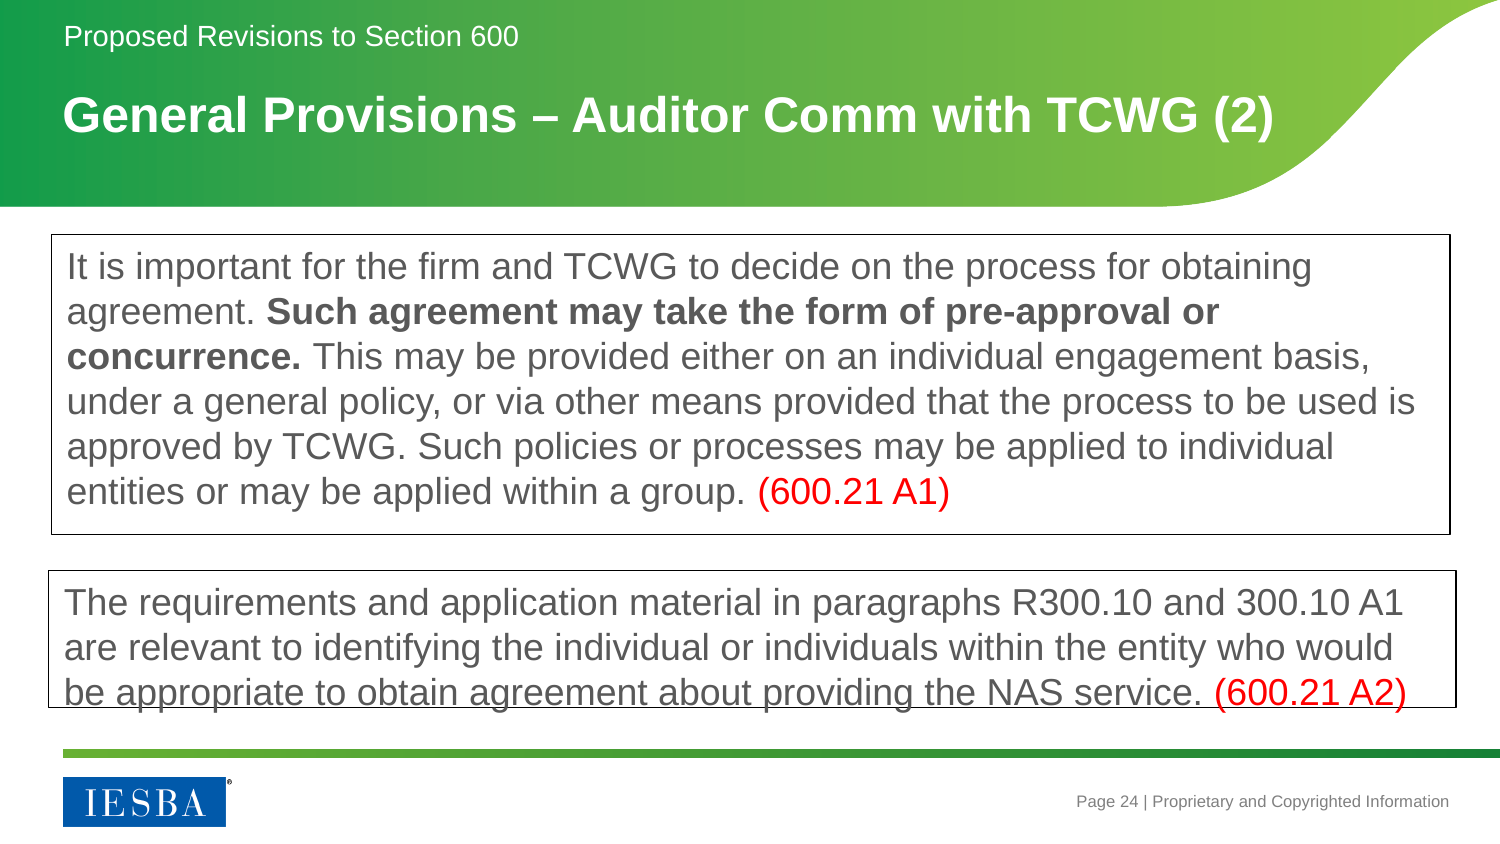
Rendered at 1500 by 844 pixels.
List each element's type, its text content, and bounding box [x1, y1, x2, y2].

text_box It is important for the firm and TCWG to decide on the process for obtaining agreement. Such agreement may take the form of pre-approval or concurrence. This may be provided either on an individual engagement basis, under a general policy, or via other means provided that the process to be used is approved by TCWG. Such policies or processes may be applied to individual entities or may be applied within a group. (600.21 A1) [51, 234, 1451, 535]
picture [0, 0, 1500, 207]
text_box The requirements and application material in paragraphs R300.10 and 300.10 A1 are relevant to identifying the individual or individuals within the entity who would be appropriate to obtain agreement about providing the NAS service. (600.21 A2) [48, 570, 1456, 708]
text_box Proposed Revisions to Section 600 [48, 10, 982, 61]
title General Provisions – Auditor Comm with TCWG (2) [62, 79, 1300, 146]
picture [63, 777, 232, 827]
